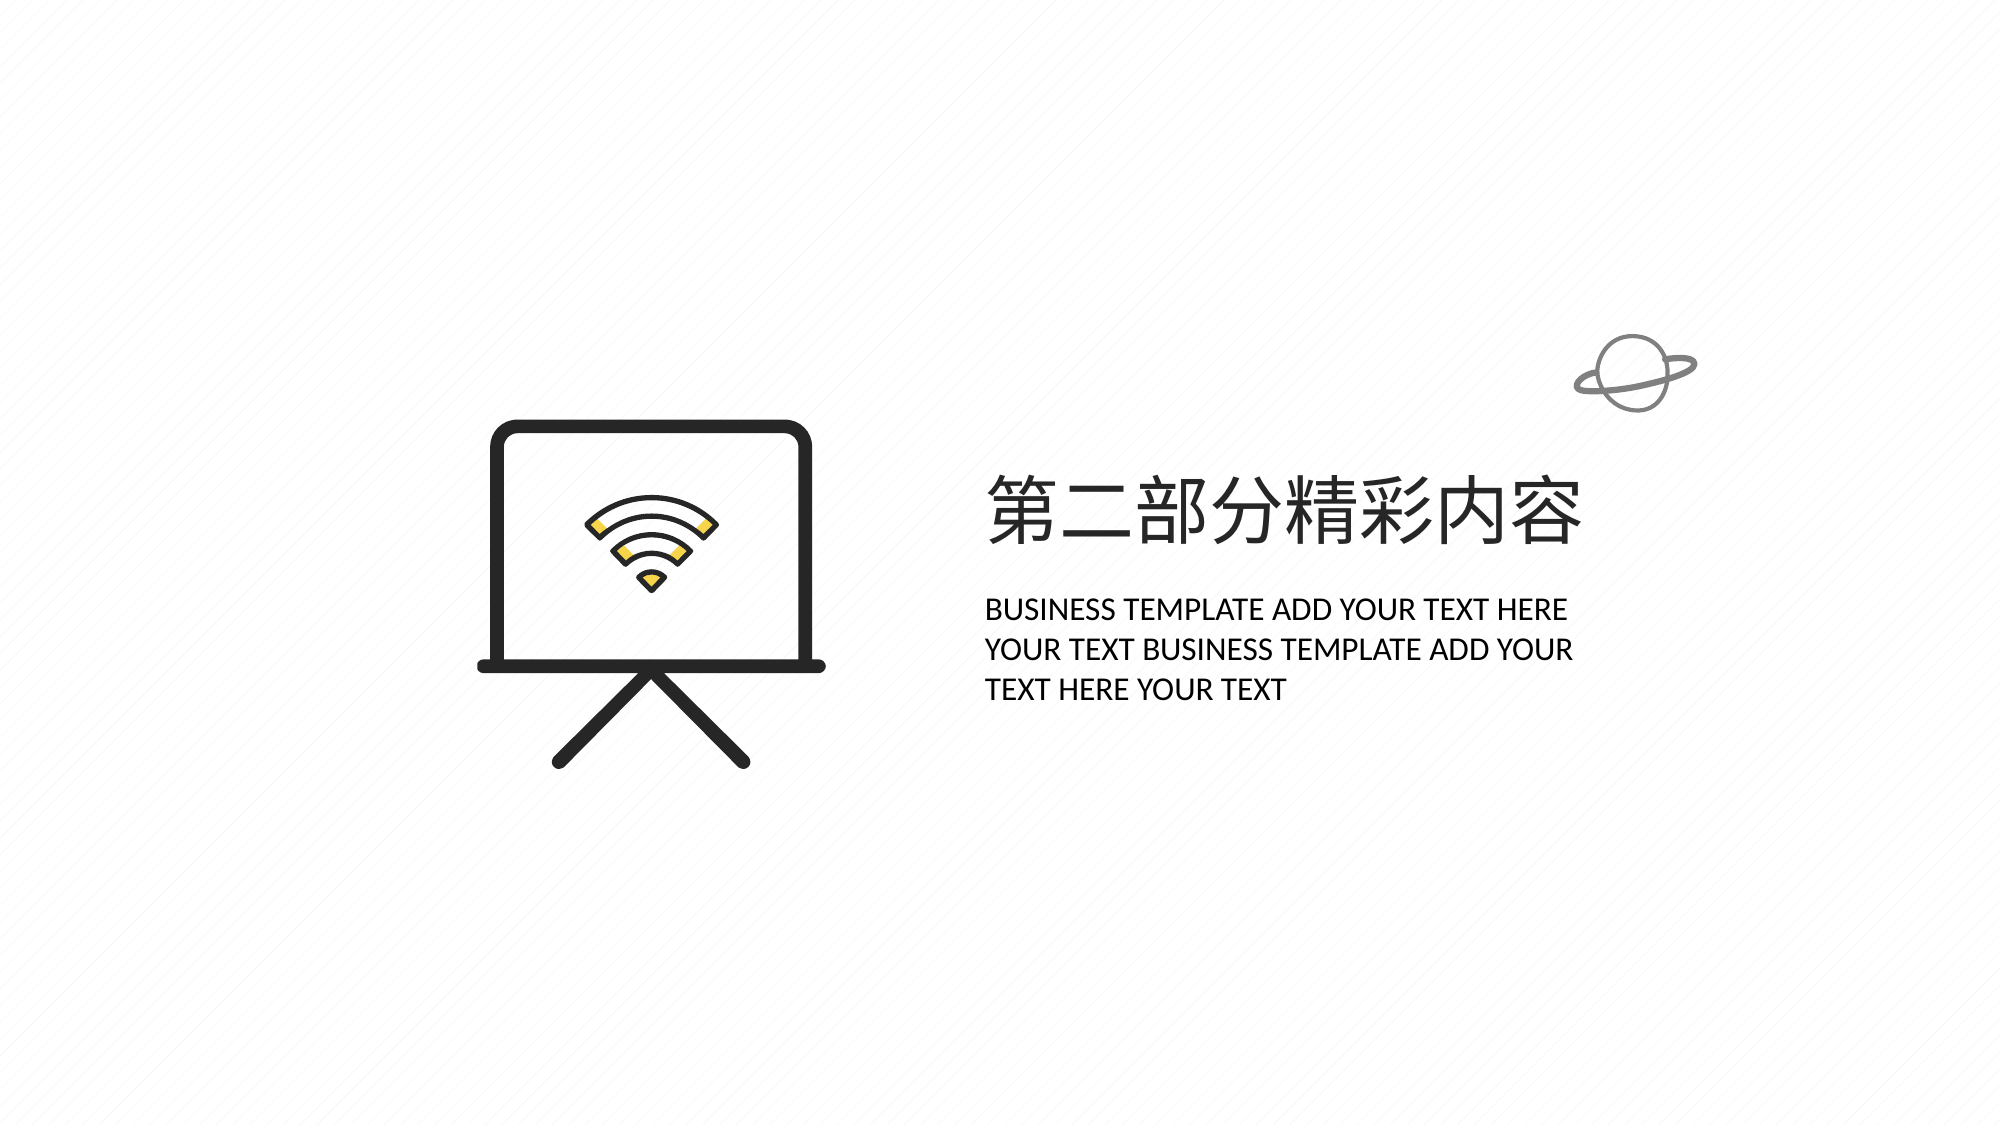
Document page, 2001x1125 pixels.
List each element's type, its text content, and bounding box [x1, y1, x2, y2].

text_box 第二部分精彩内容 [970, 456, 1636, 562]
text_box BUSINESS TEMPLATE ADD YOUR TEXT HERE YOUR TEXT BUSINESS TEMPLATE ADD YOUR TEXT HERE YOUR TEXT [970, 579, 1614, 715]
picture [477, 418, 827, 769]
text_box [1576, 336, 1695, 411]
